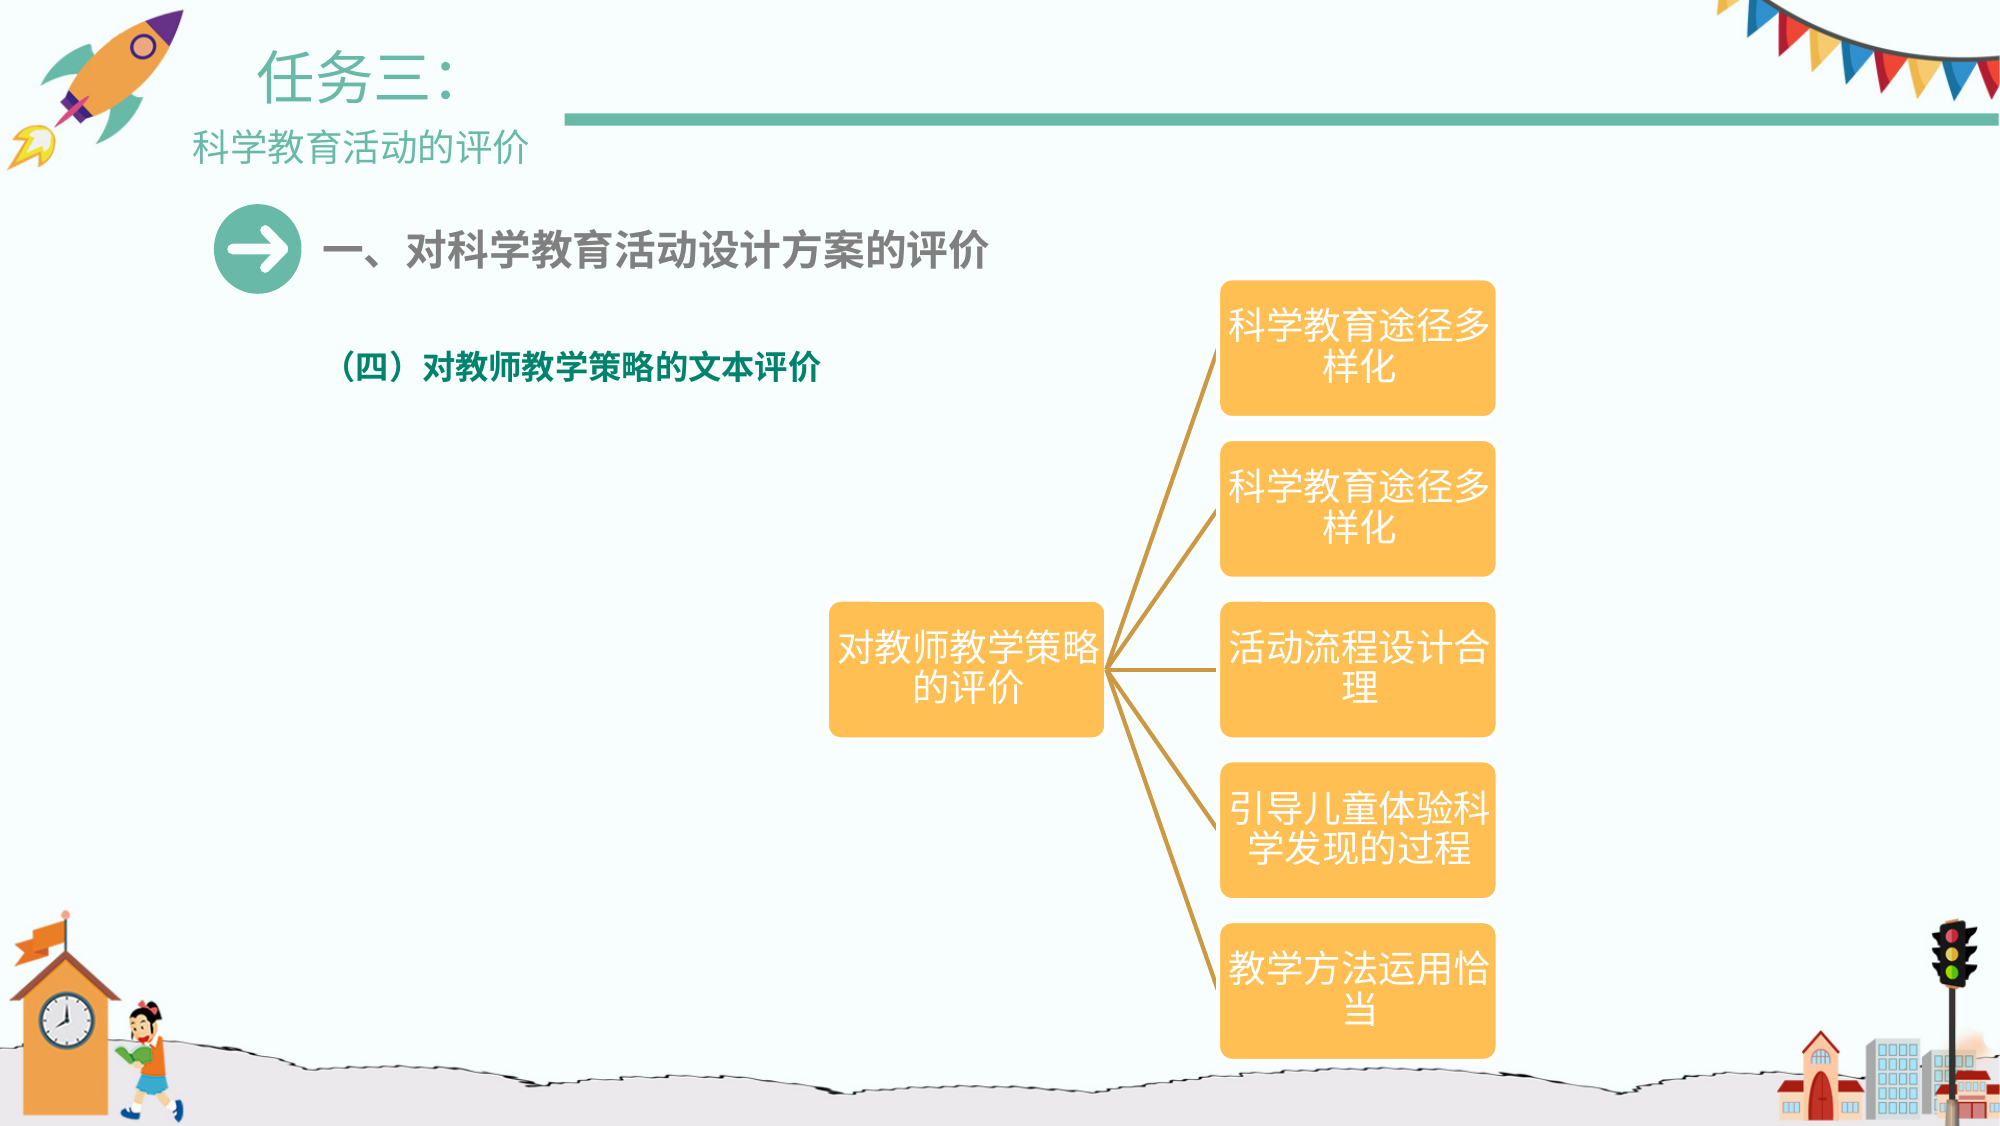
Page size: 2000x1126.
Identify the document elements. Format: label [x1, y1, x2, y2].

text_box [425, 277, 1899, 1062]
text_box [213, 203, 1752, 395]
text_box [96, 40, 1999, 170]
picture [0, 0, 2000, 1126]
